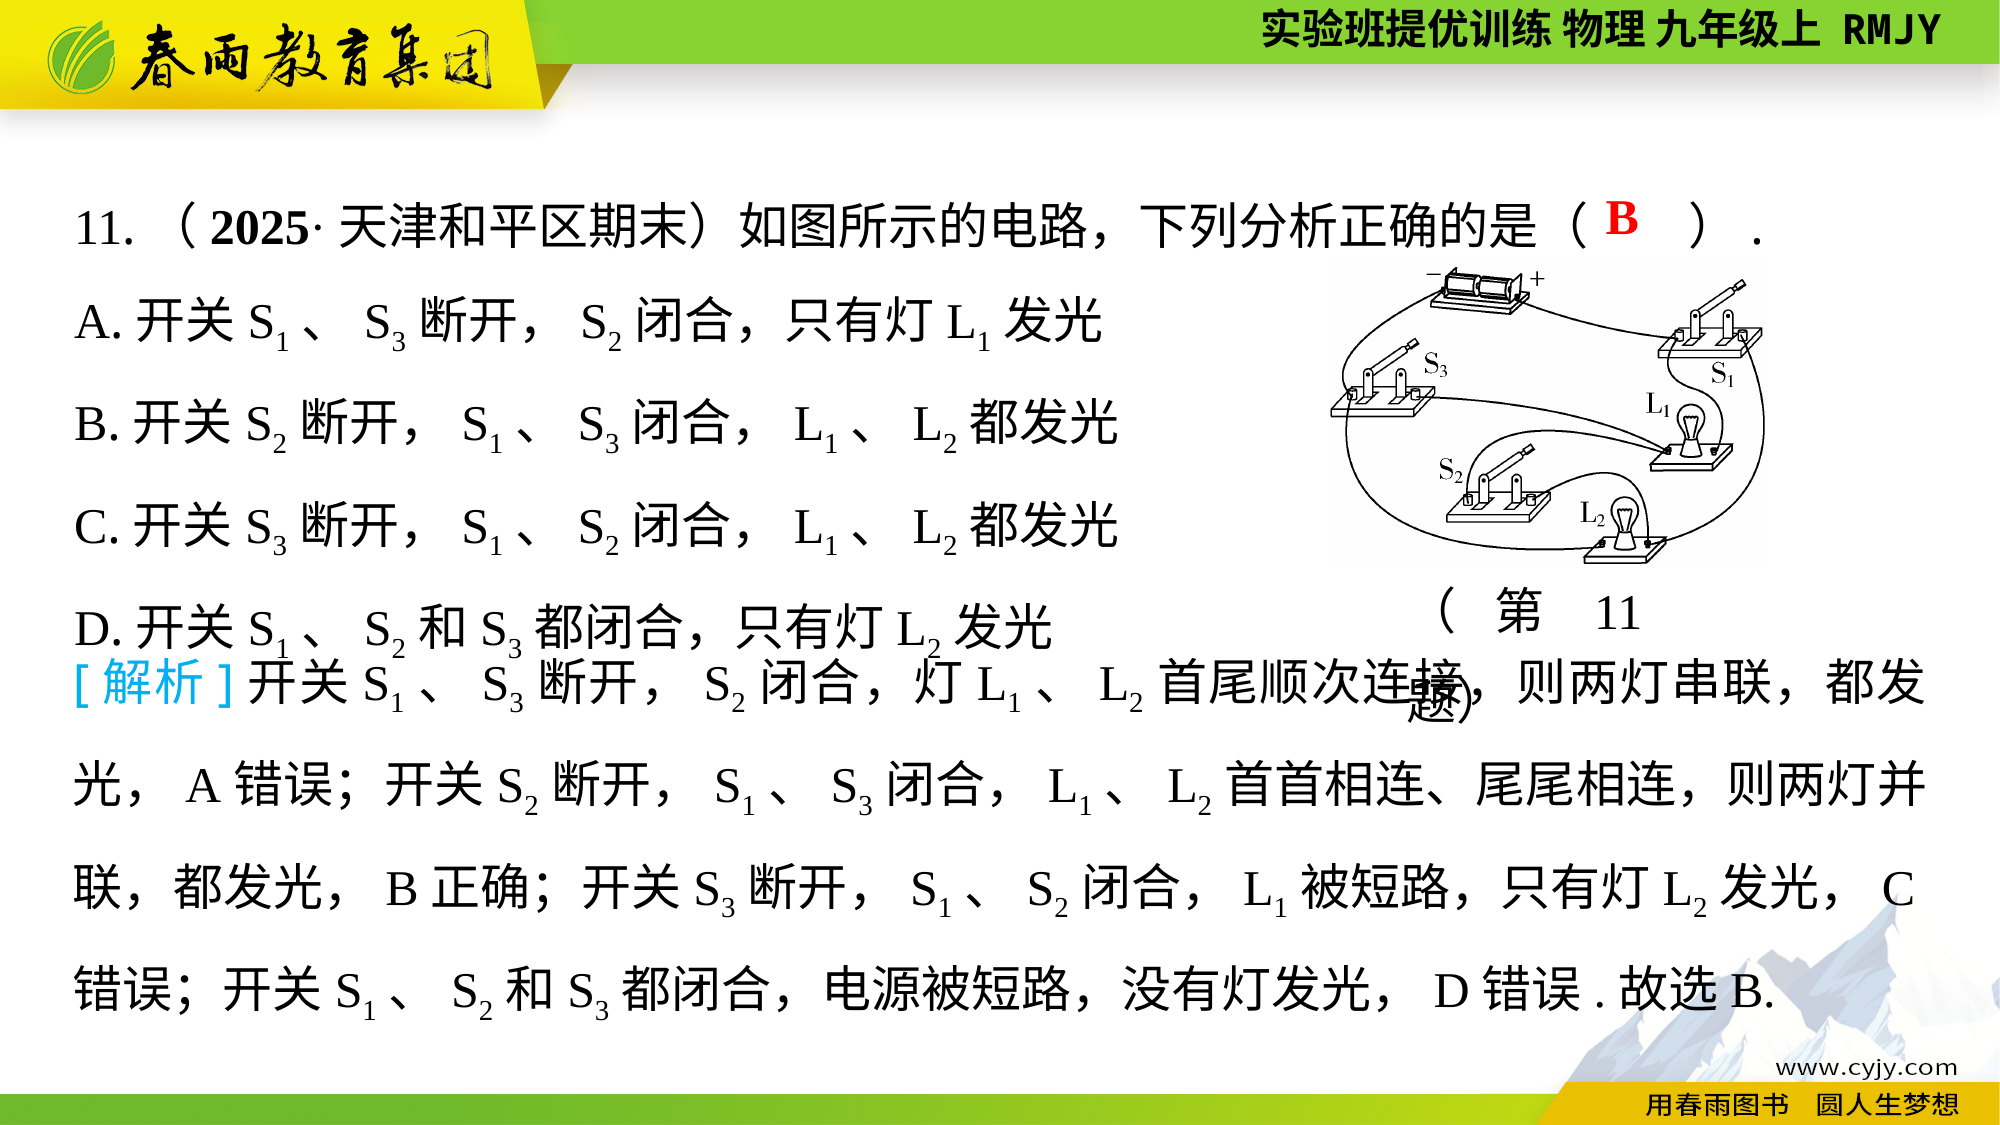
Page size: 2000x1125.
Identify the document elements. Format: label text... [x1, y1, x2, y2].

text_box B [1590, 177, 1654, 252]
text_box [解析]开关S1、S3断开，S2闭合，灯L1、L2首尾顺次连接，则两灯串联，都发光，A错误；开关S2断开，S1、S3闭合，L1、L2首首相连、尾尾相连，则两灯并联，都发光，B正确；开关S3断开，S1、S2闭合，L1被短路，只有灯L2发光，C错误；开关S1、S2和S3都闭合，电源被短路，没有灯发光，D错误.故选B. [57, 608, 1942, 1034]
list 11.（2025·天津和平区期末）如图所示的电路，下列分析正确的是（ ）. A.开关S1、S3断开，S2闭合，只有灯L1发光 B.开关S2断开，S1、S3闭合，L1、L2都发光 C.开关S3断开，S1、S2闭合，L1、L2都发光 D.开关S1、S2和S3都闭合，只有灯L2发光 [59, 156, 1944, 615]
text_box （第11题） [1391, 573, 1669, 608]
picture [0, 0, 2000, 1125]
